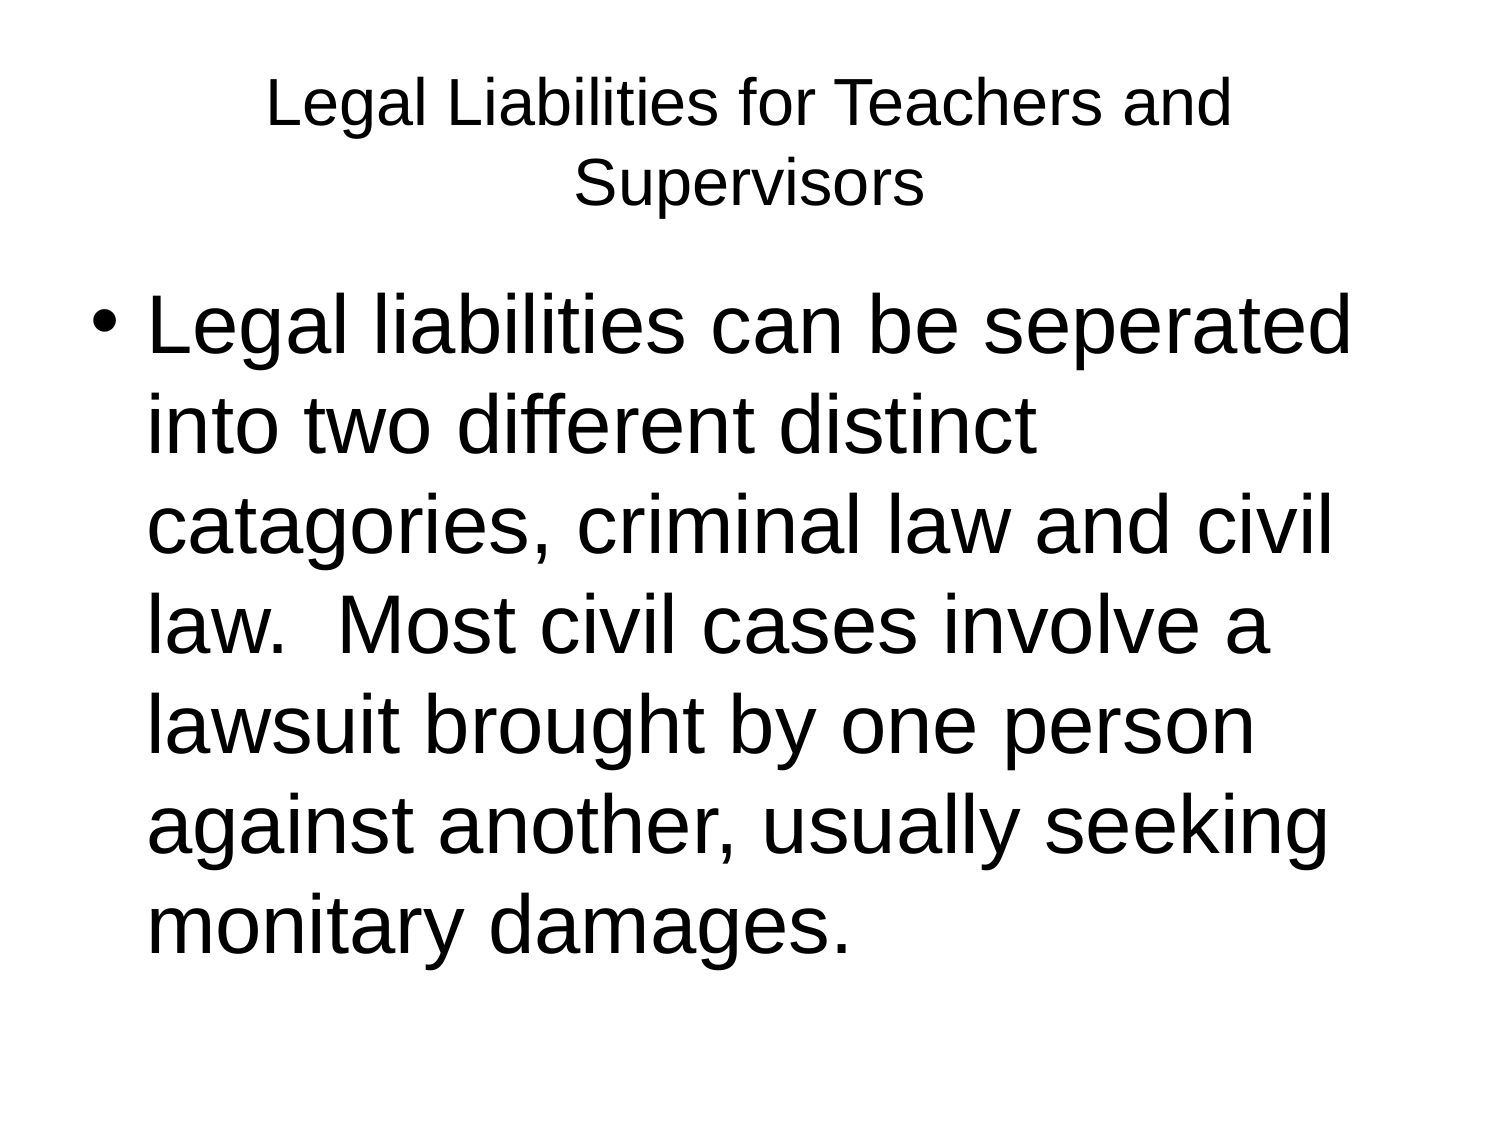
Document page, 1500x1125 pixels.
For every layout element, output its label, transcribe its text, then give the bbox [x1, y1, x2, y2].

title Legal Liabilities for Teachers and Supervisors [74, 44, 1426, 233]
list Legal liabilities can be seperated into two different distinct catagories, criminal law and civil law. Most civil cases involve a lawsuit brought by one person against another, usually seeking monitary damages. [74, 262, 1426, 1006]
